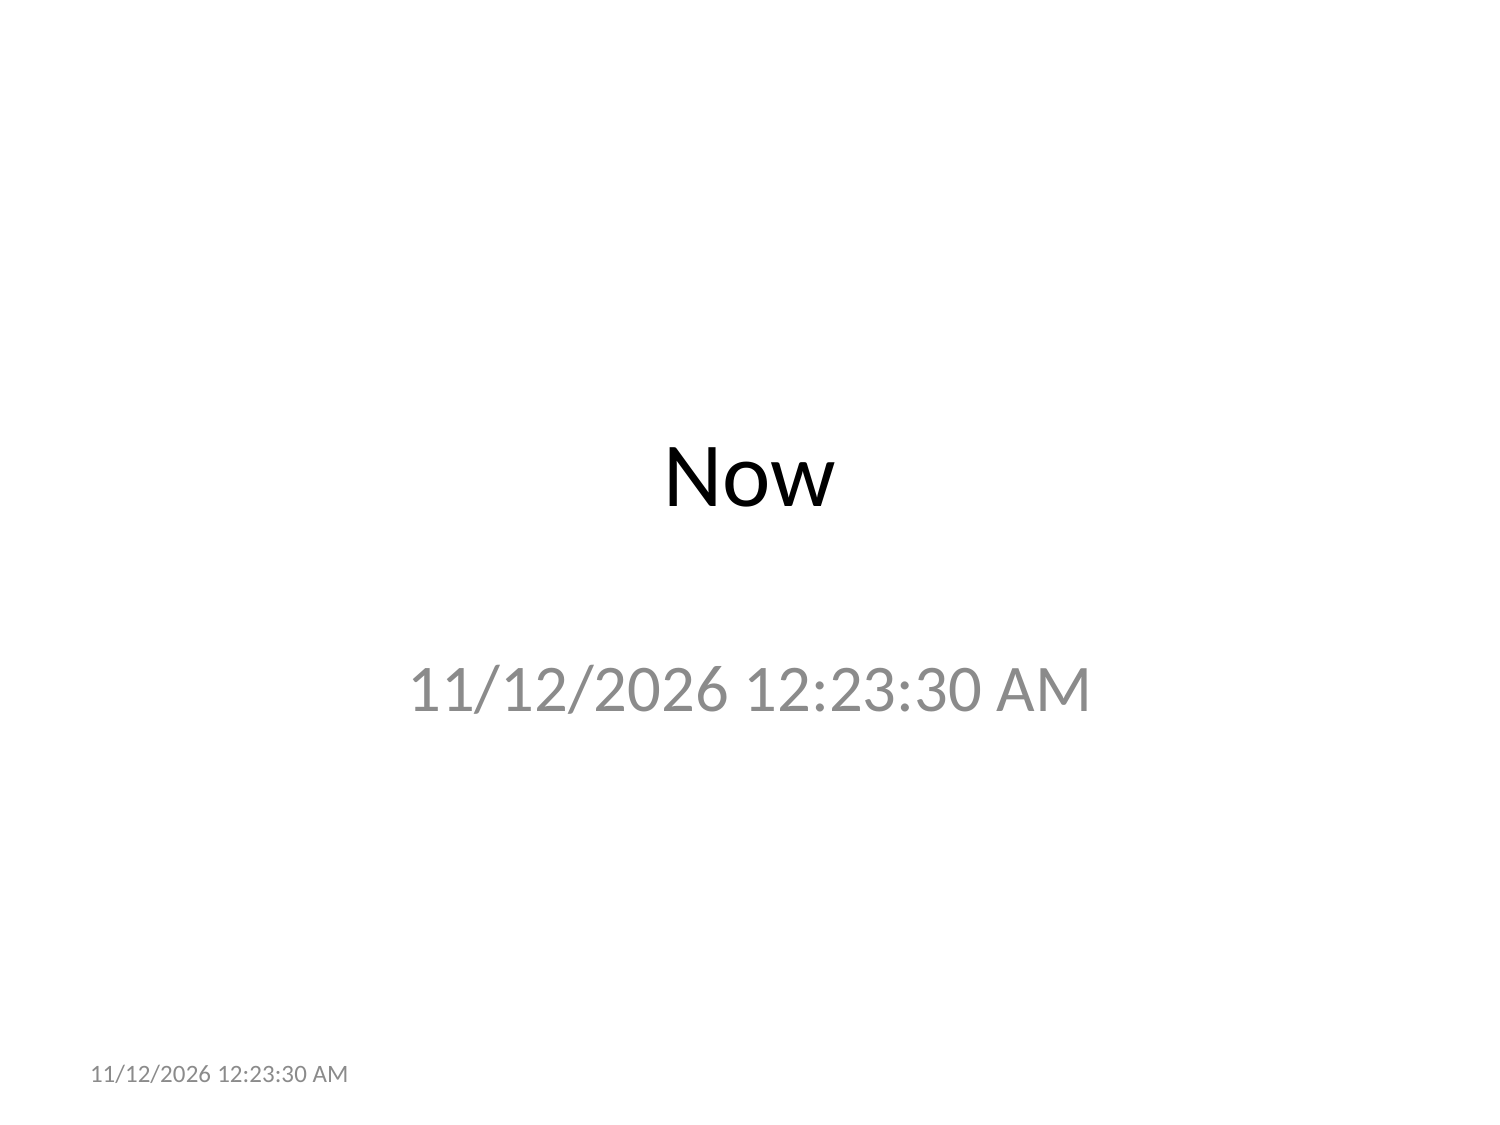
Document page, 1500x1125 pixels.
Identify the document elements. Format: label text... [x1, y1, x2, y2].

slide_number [75, 1042, 425, 1103]
title Now [112, 349, 1388, 591]
subtitle 2011-12-19 10:20:04 AM [225, 637, 1275, 925]
